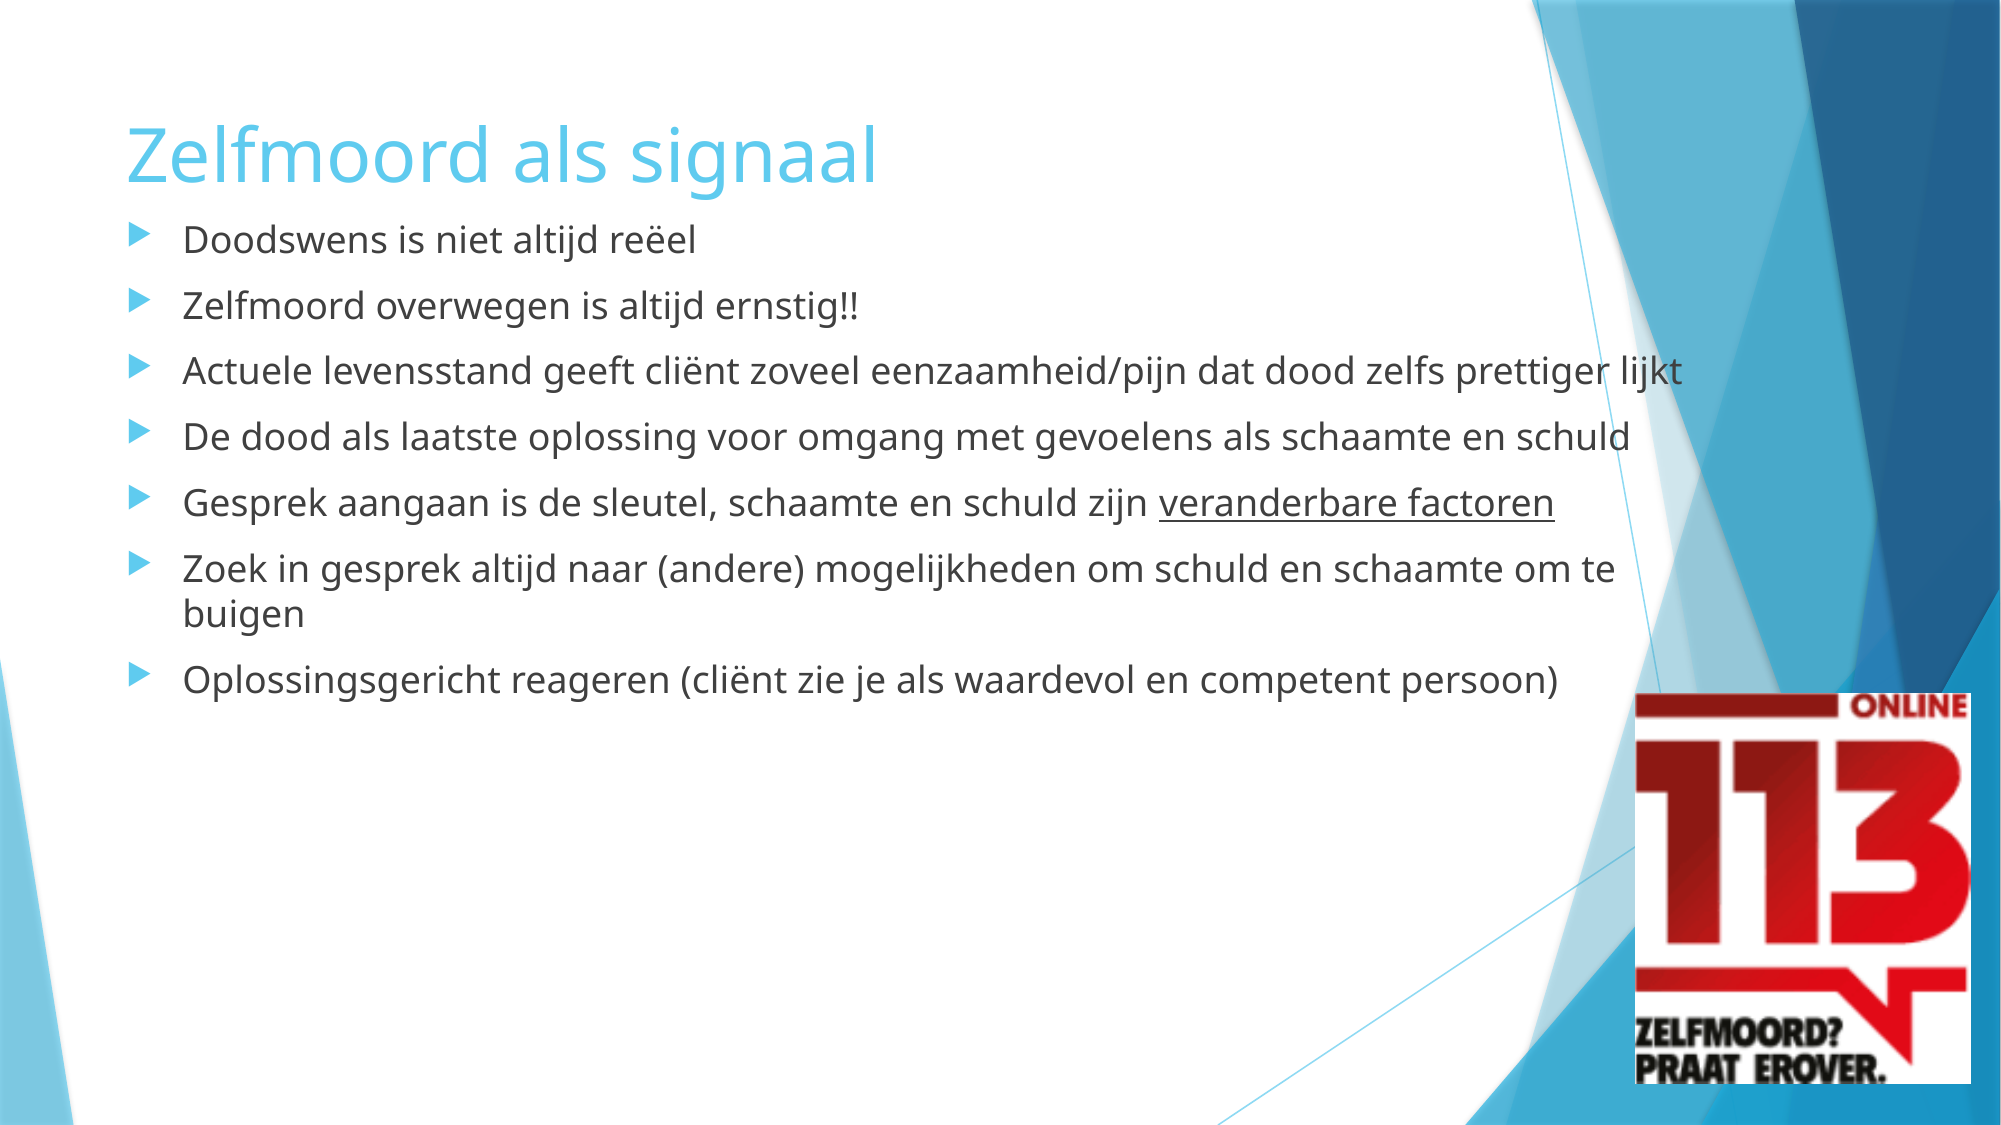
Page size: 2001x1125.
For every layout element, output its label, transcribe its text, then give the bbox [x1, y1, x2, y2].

list Doodswens is niet altijd reëel Zelfmoord overwegen is altijd ernstig!! Actuele levensstand geeft cliënt zoveel eenzaamheid/pijn dat dood zelfs prettiger lijkt De dood als laatste oplossing voor omgang met gevoelens als schaamte en schuld Gesprek aangaan is de sleutel, schaamte en schuld zijn veranderbare factoren Zoek in gesprek altijd naar (andere) mogelijkheden om schuld en schaamte om te buigen Oplossingsgericht reageren (cliënt zie je als waardevol en competent persoon) [111, 208, 1719, 845]
title Zelfmoord als signaal [111, 99, 1522, 208]
picture [1634, 692, 1971, 1085]
